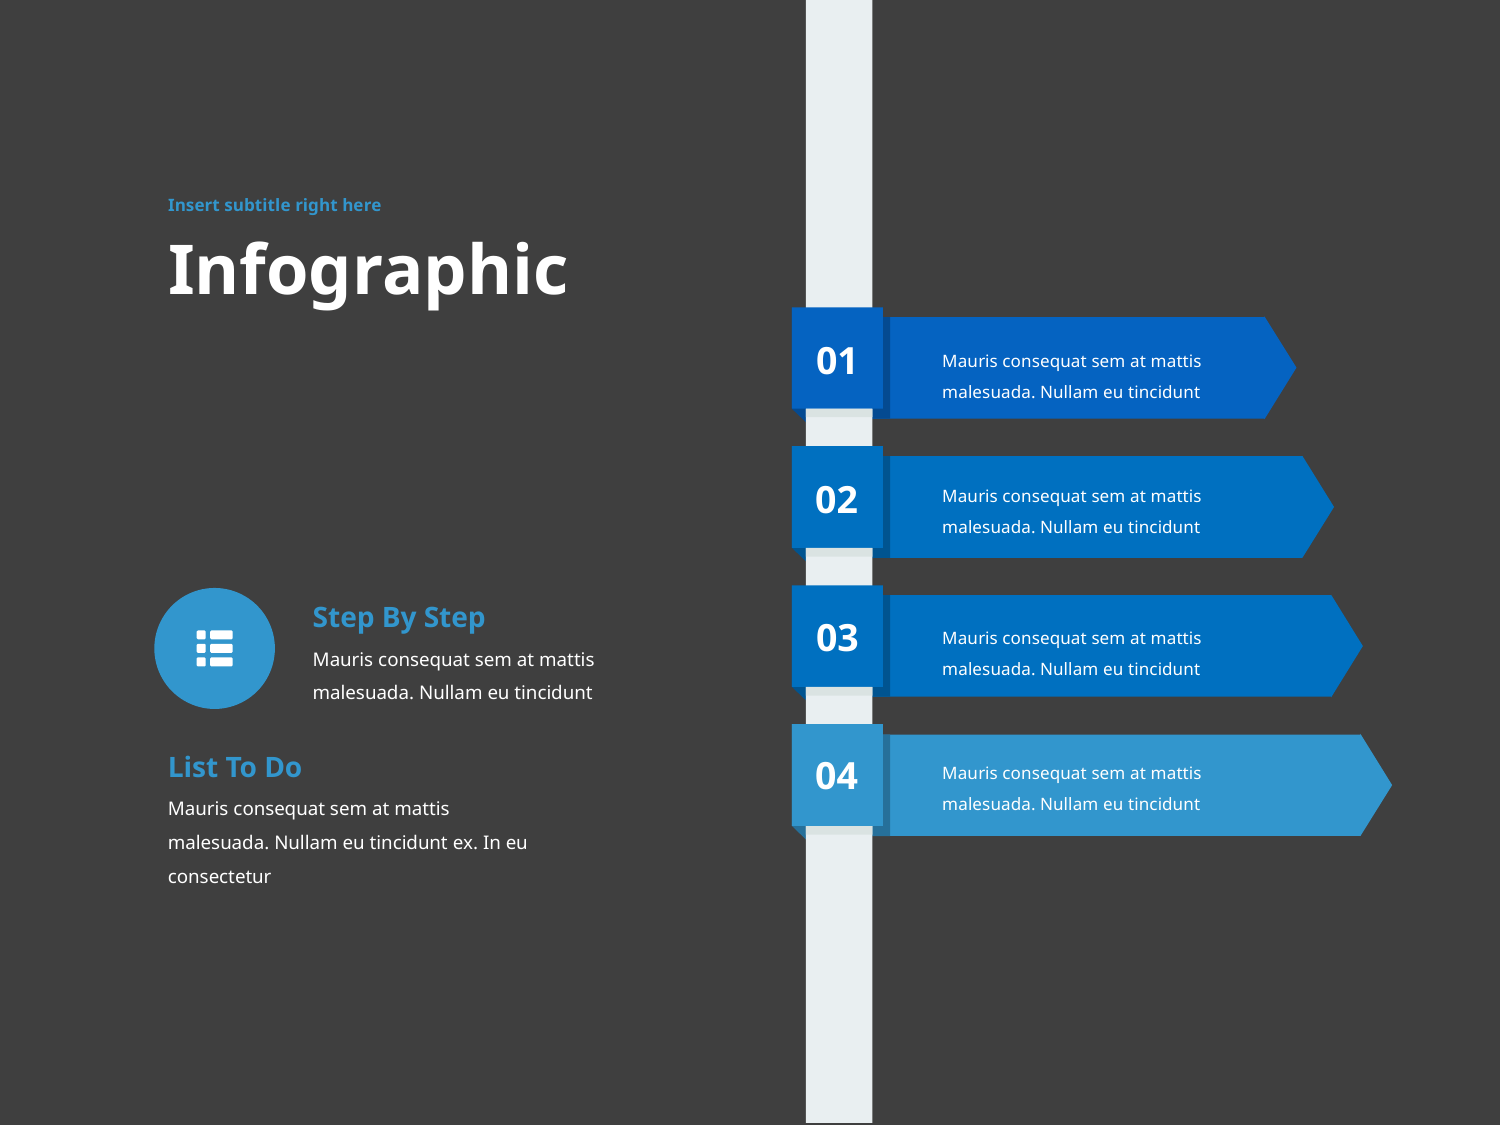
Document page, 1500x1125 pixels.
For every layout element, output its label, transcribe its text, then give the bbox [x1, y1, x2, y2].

text_box [153, 586, 276, 710]
text_box Mauris consequat sem at mattis malesuada. Nullam eu tincidunt ex. In eu consectetur [153, 778, 568, 895]
title Infographic [153, 230, 791, 338]
text_box Mauris consequat sem at mattis malesuada. Nullam eu tincidunt [297, 628, 613, 711]
text_box Step By Step [297, 592, 568, 641]
subtitle Insert subtitle right here [153, 183, 791, 230]
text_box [196, 630, 233, 667]
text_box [791, 0, 1393, 1123]
text_box List To Do [153, 741, 403, 791]
